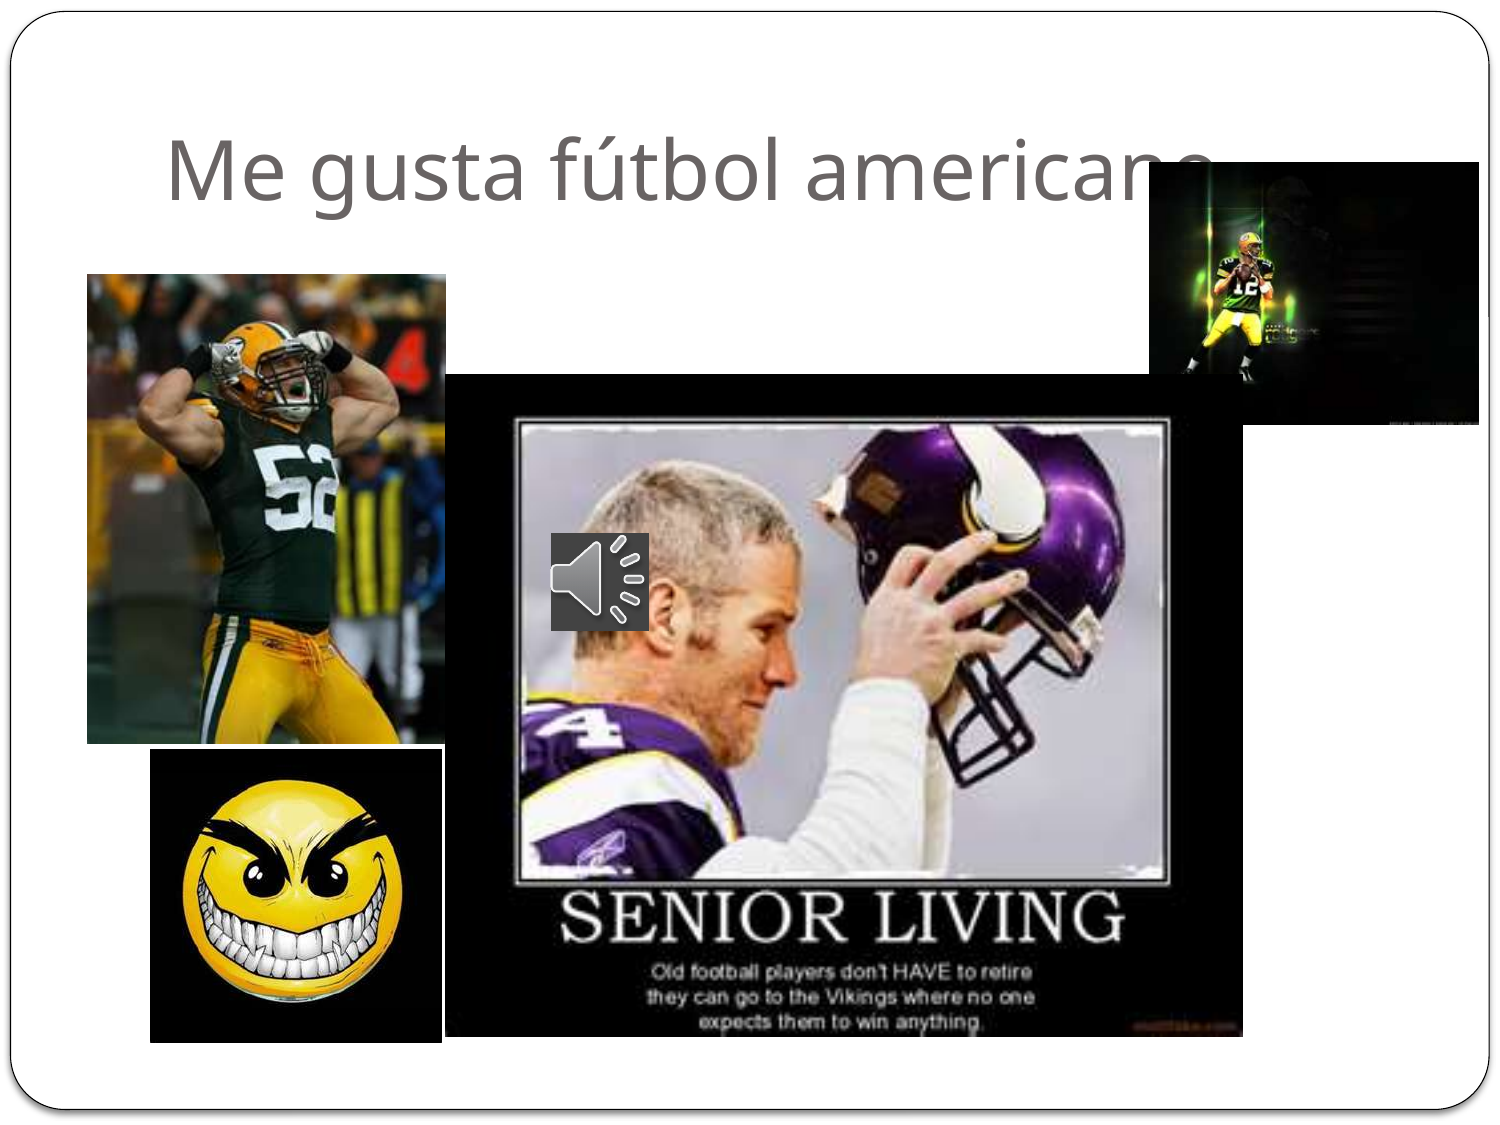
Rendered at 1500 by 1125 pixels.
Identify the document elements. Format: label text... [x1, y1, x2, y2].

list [149, 753, 442, 1044]
picture [87, 162, 1479, 1037]
title Me gusta fútbol americano [150, 45, 1425, 233]
